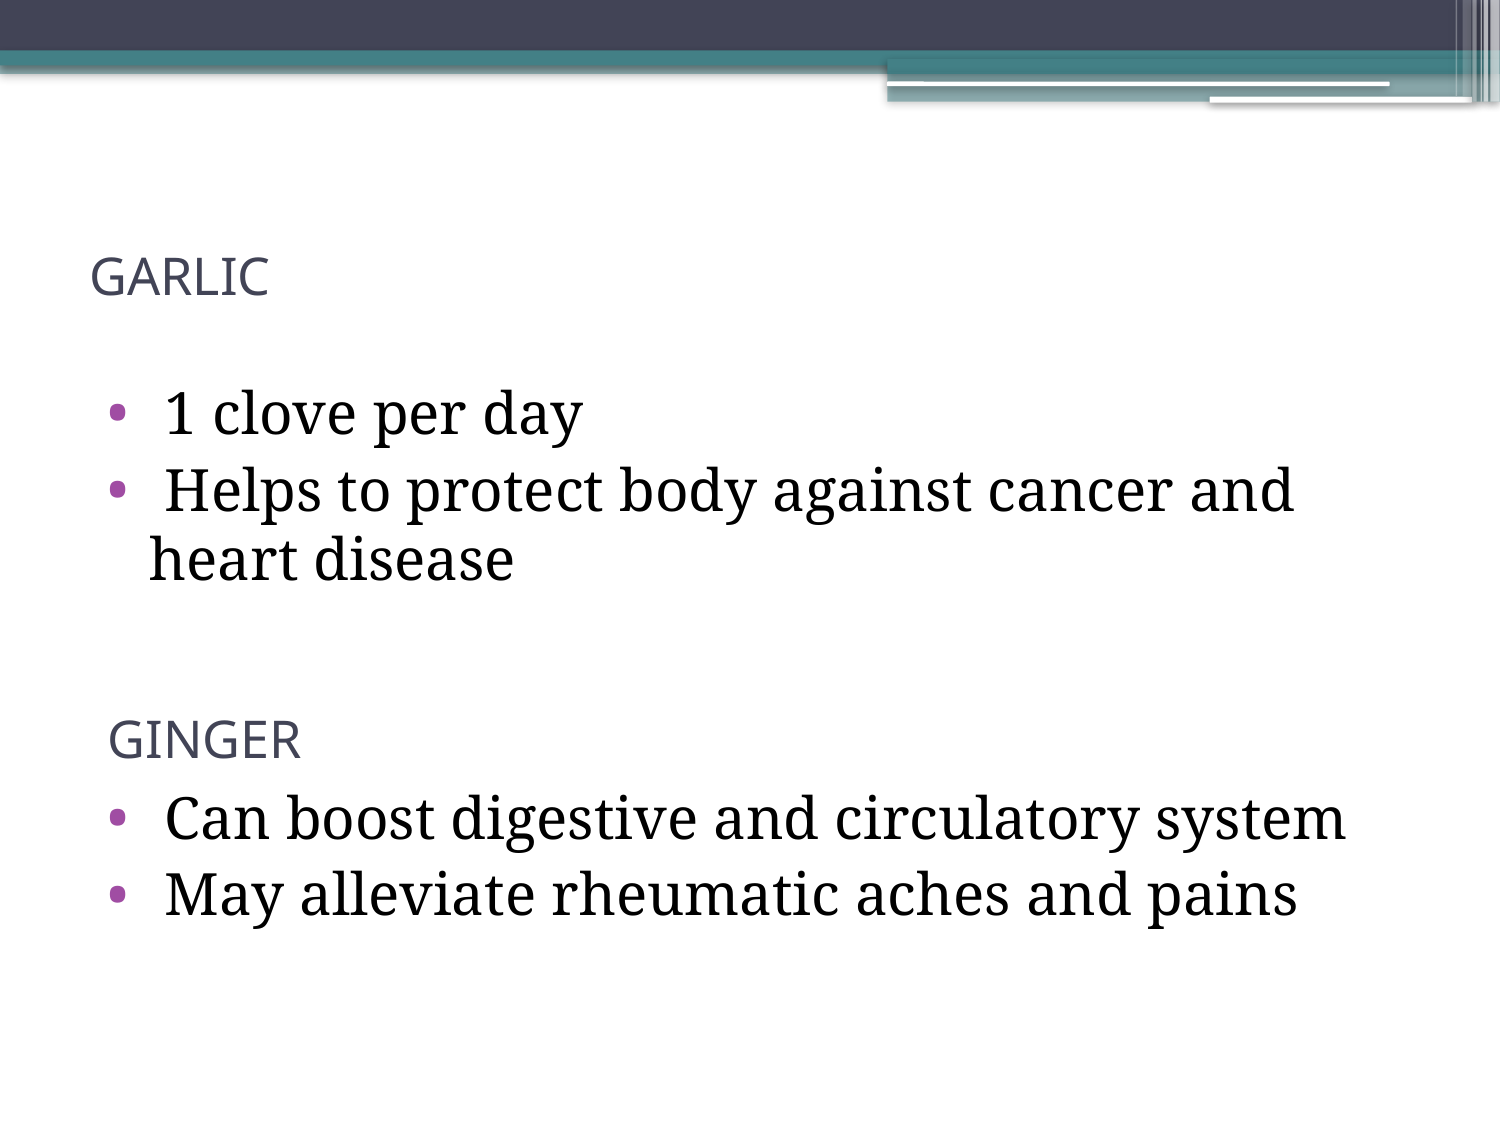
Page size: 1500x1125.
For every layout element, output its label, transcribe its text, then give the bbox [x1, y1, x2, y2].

title GARLIC [75, 187, 1425, 363]
list  1 clove per day  Helps to protect body against cancer and heart disease GINGER  Can boost digestive and circulatory system  May alleviate rheumatic aches and pains [75, 368, 1425, 1079]
